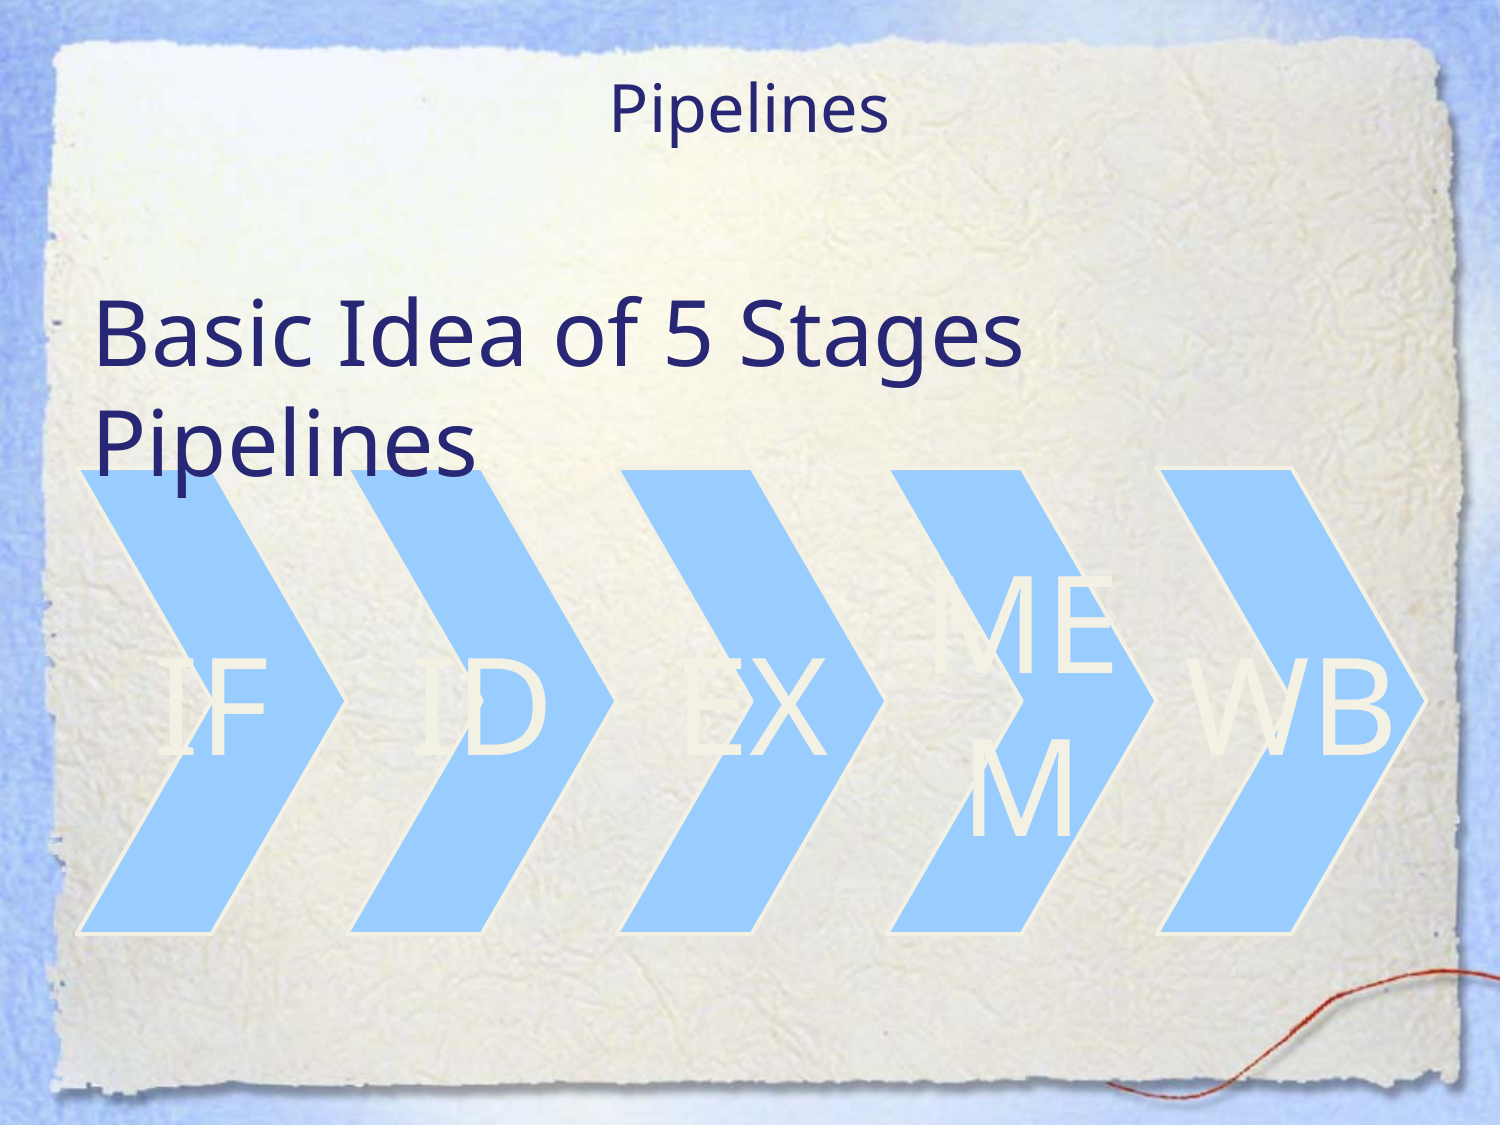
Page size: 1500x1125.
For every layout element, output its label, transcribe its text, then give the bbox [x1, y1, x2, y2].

text_box Basic Idea of 5 Stages Pipelines [76, 267, 1436, 502]
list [76, 467, 1427, 935]
title Pipelines [74, 37, 1426, 176]
picture [0, 0, 1500, 1125]
